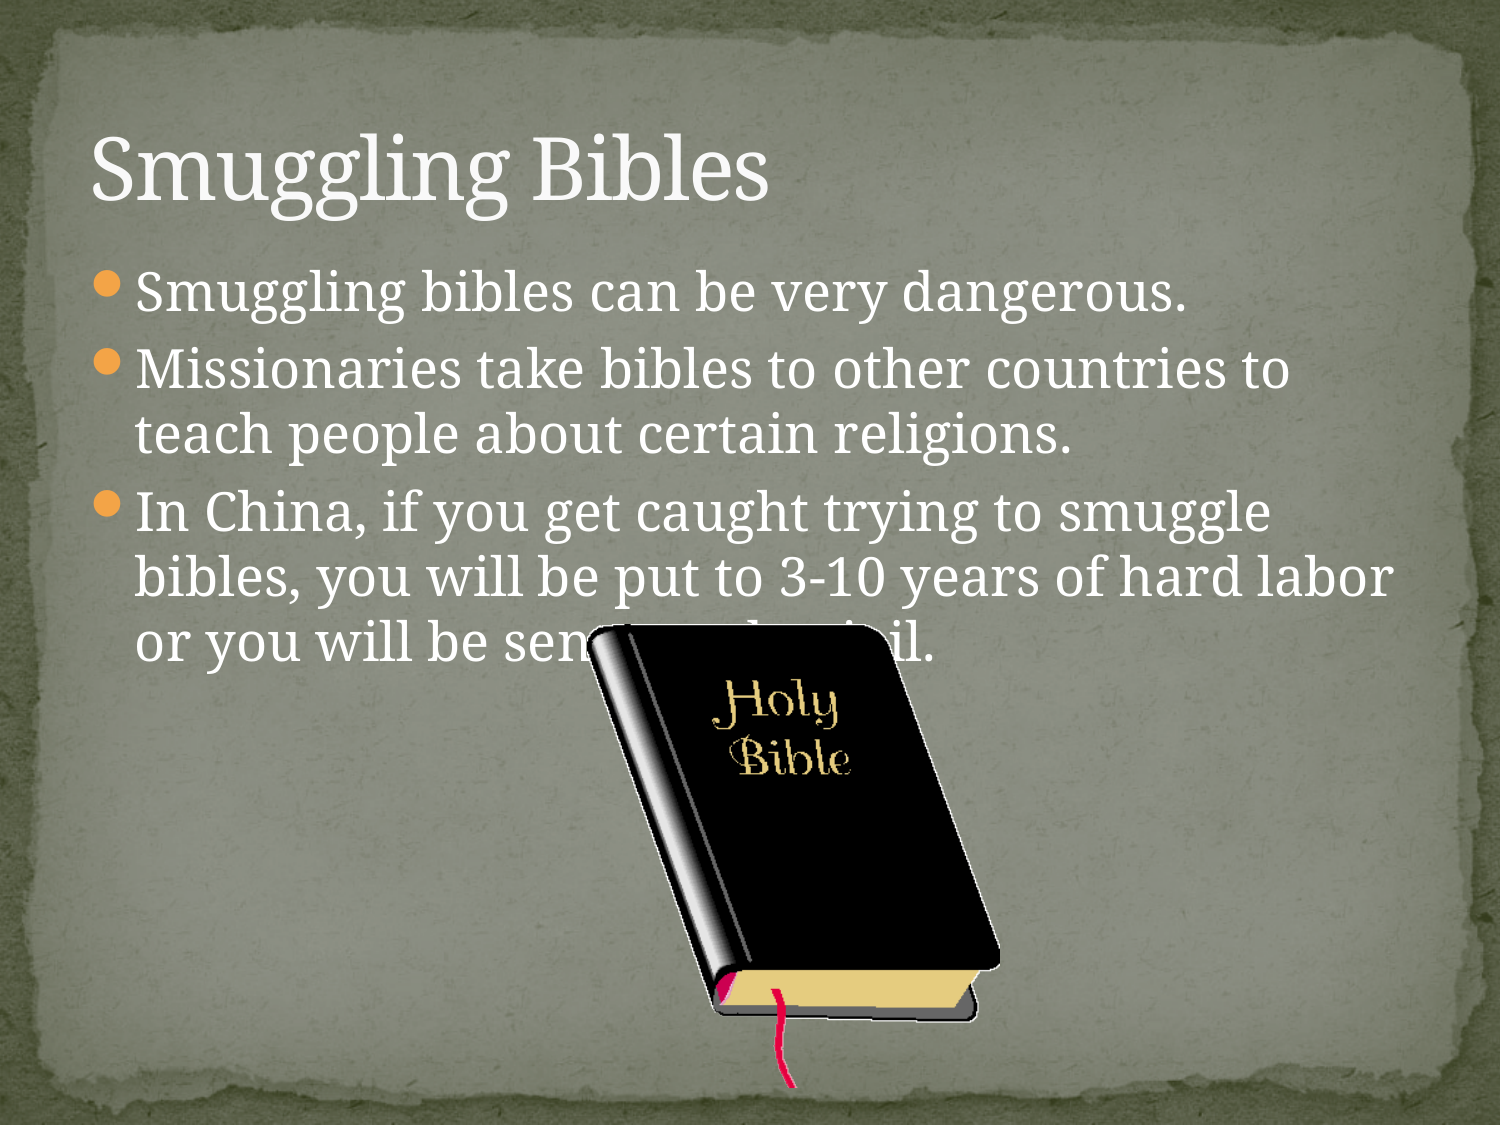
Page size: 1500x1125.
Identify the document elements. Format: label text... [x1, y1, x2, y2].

picture [587, 624, 1000, 1088]
list Smuggling bibles can be very dangerous. Missionaries take bibles to other countries to teach people about certain religions. In China, if you get caught trying to smuggle bibles, you will be put to 3-10 years of hard labor or you will be sentenced to jail. [75, 249, 1425, 1000]
title Smuggling Bibles [74, 24, 1425, 225]
